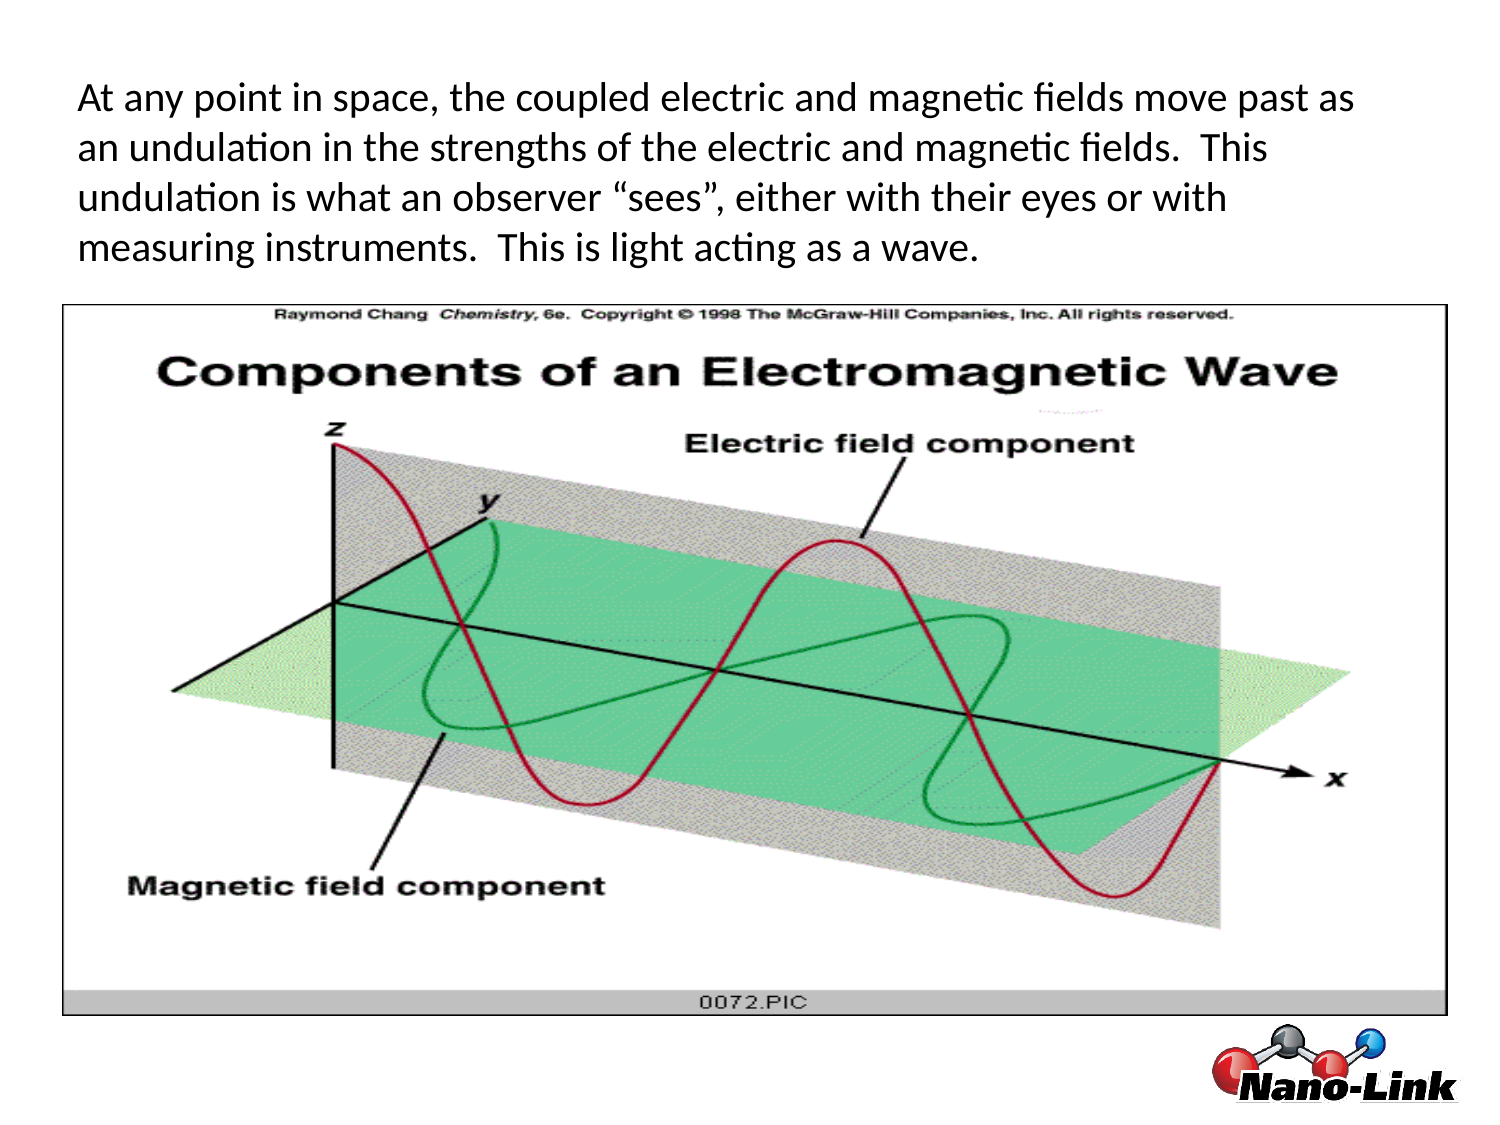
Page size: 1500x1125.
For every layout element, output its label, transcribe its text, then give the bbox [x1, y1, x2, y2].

picture [62, 303, 1451, 1017]
picture [1212, 1024, 1463, 1103]
text_box At any point in space, the coupled electric and magnetic fields move past as an undulation in the strengths of the electric and magnetic fields. This undulation is what an observer “sees”, either with their eyes or with measuring instruments. This is light acting as a wave. [62, 62, 1375, 278]
